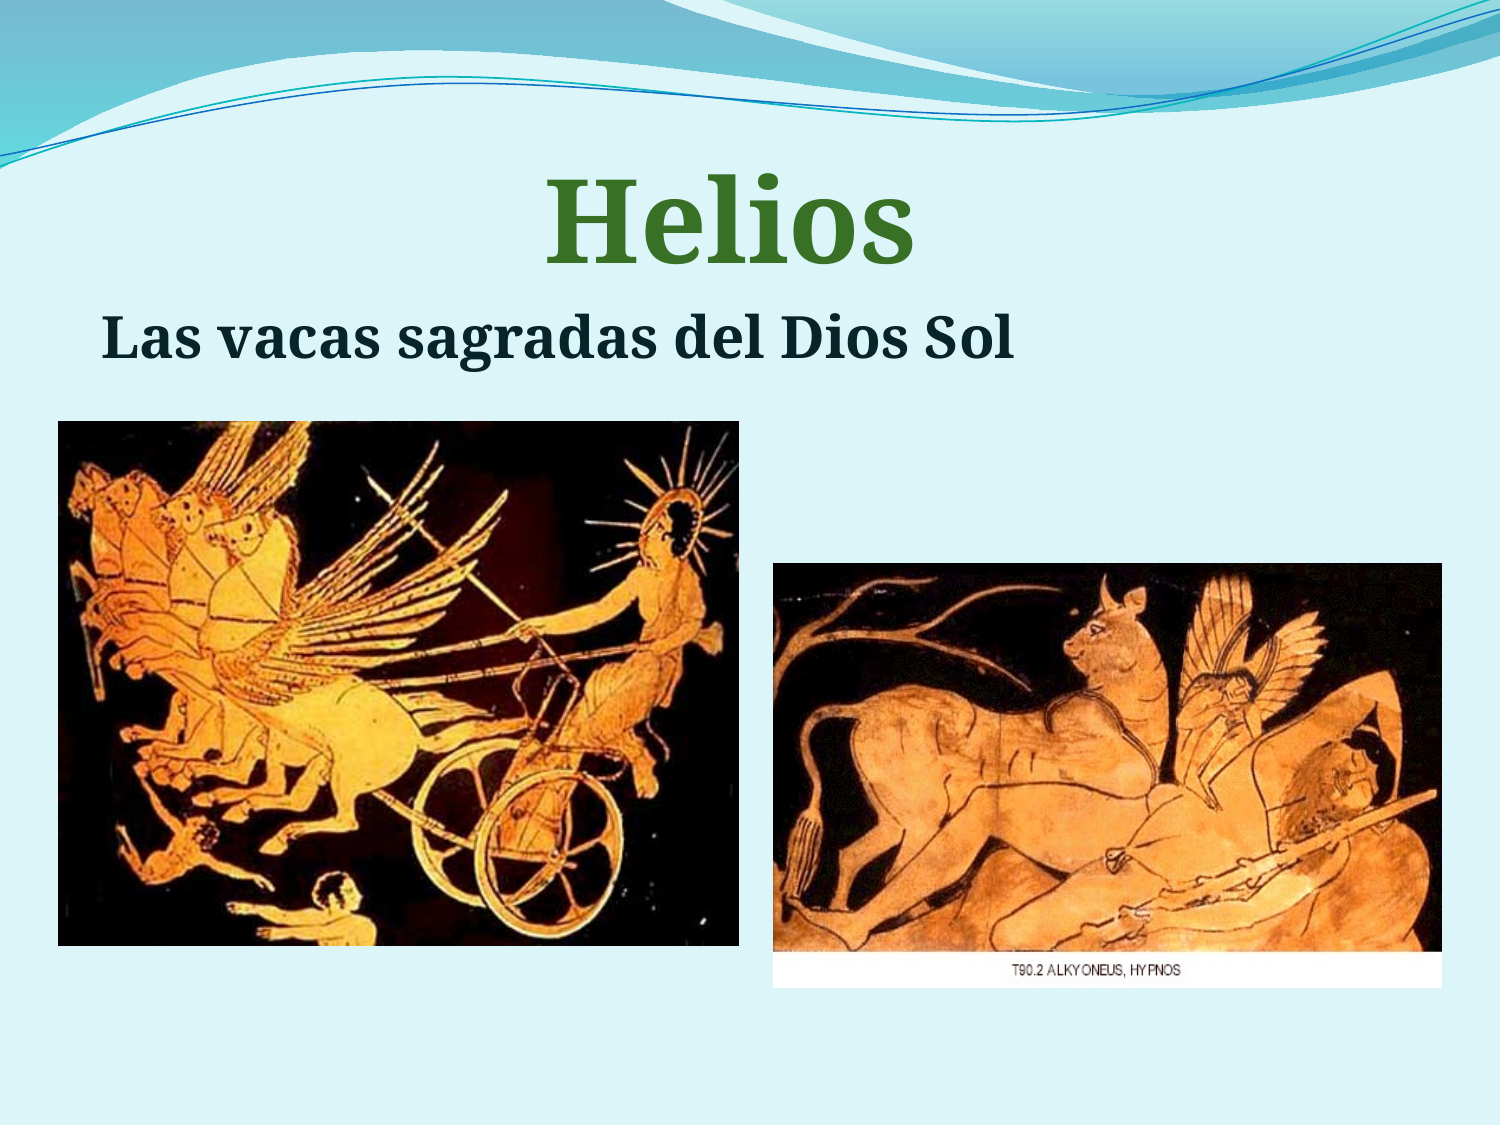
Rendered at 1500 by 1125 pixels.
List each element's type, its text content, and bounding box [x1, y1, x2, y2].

picture [773, 563, 1442, 988]
list Las vacas sagradas del Dios Sol [93, 292, 1249, 401]
picture [58, 421, 739, 947]
title Helios [93, 140, 1369, 288]
